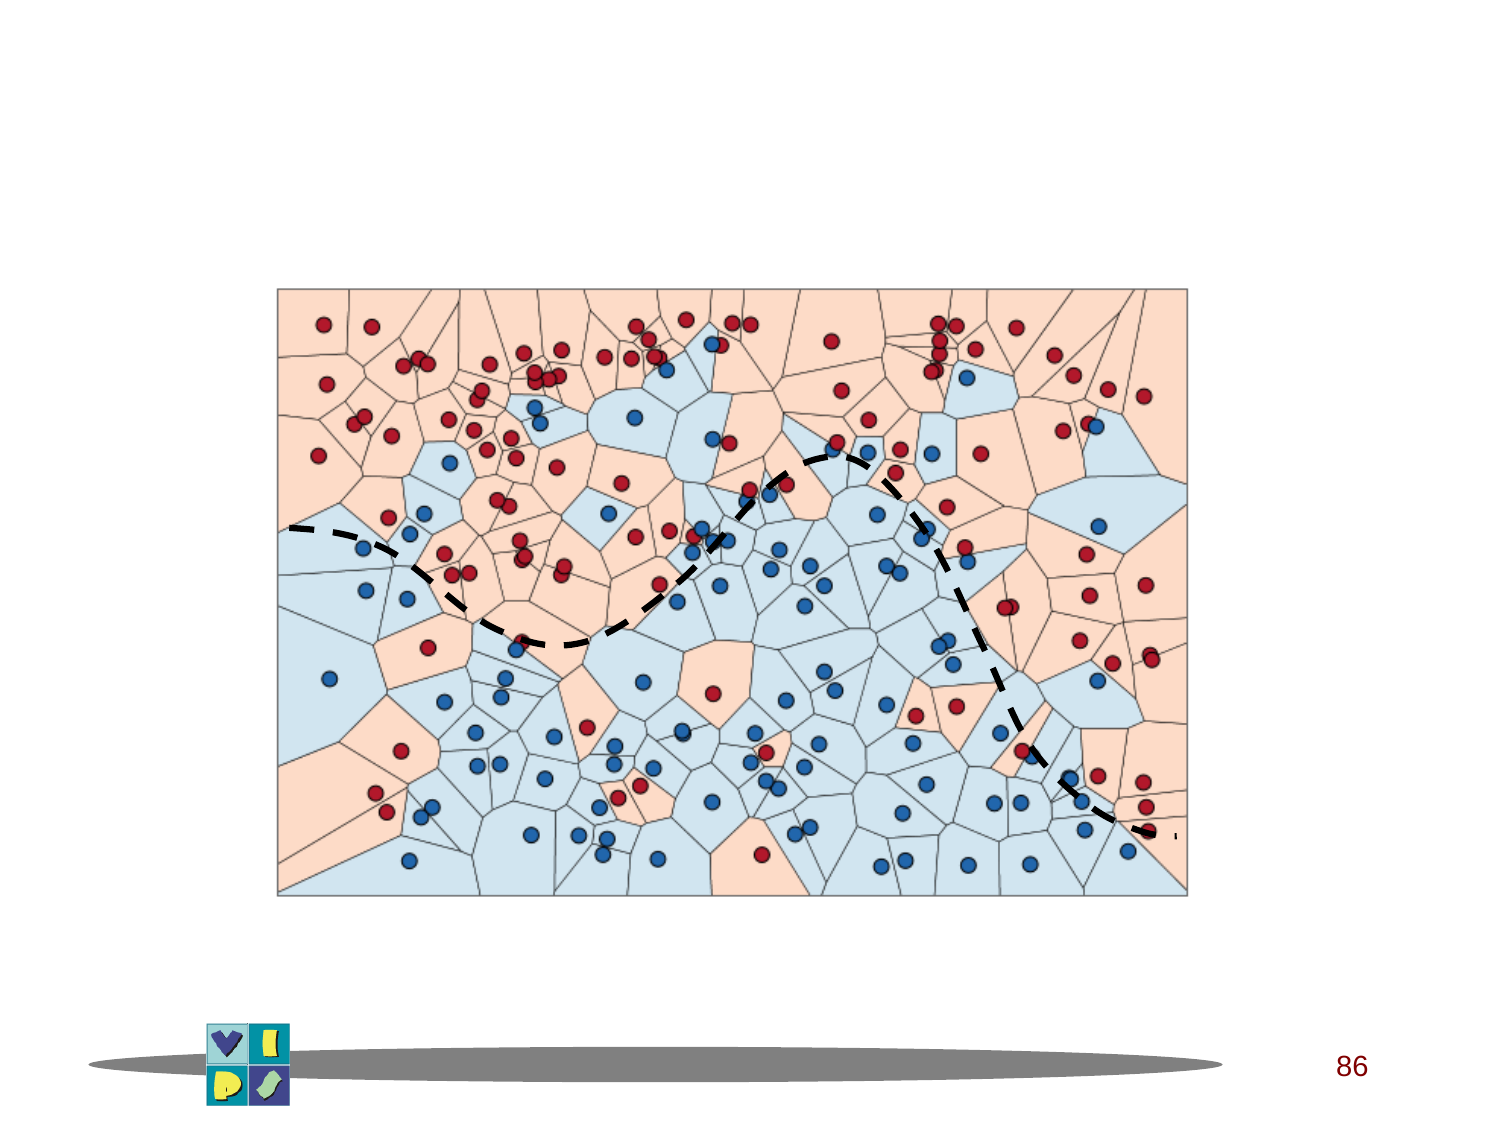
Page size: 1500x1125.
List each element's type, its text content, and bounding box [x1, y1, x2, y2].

picture [206, 1023, 290, 1106]
picture [261, 278, 1205, 909]
slide_number 86 [1033, 1039, 1384, 1118]
